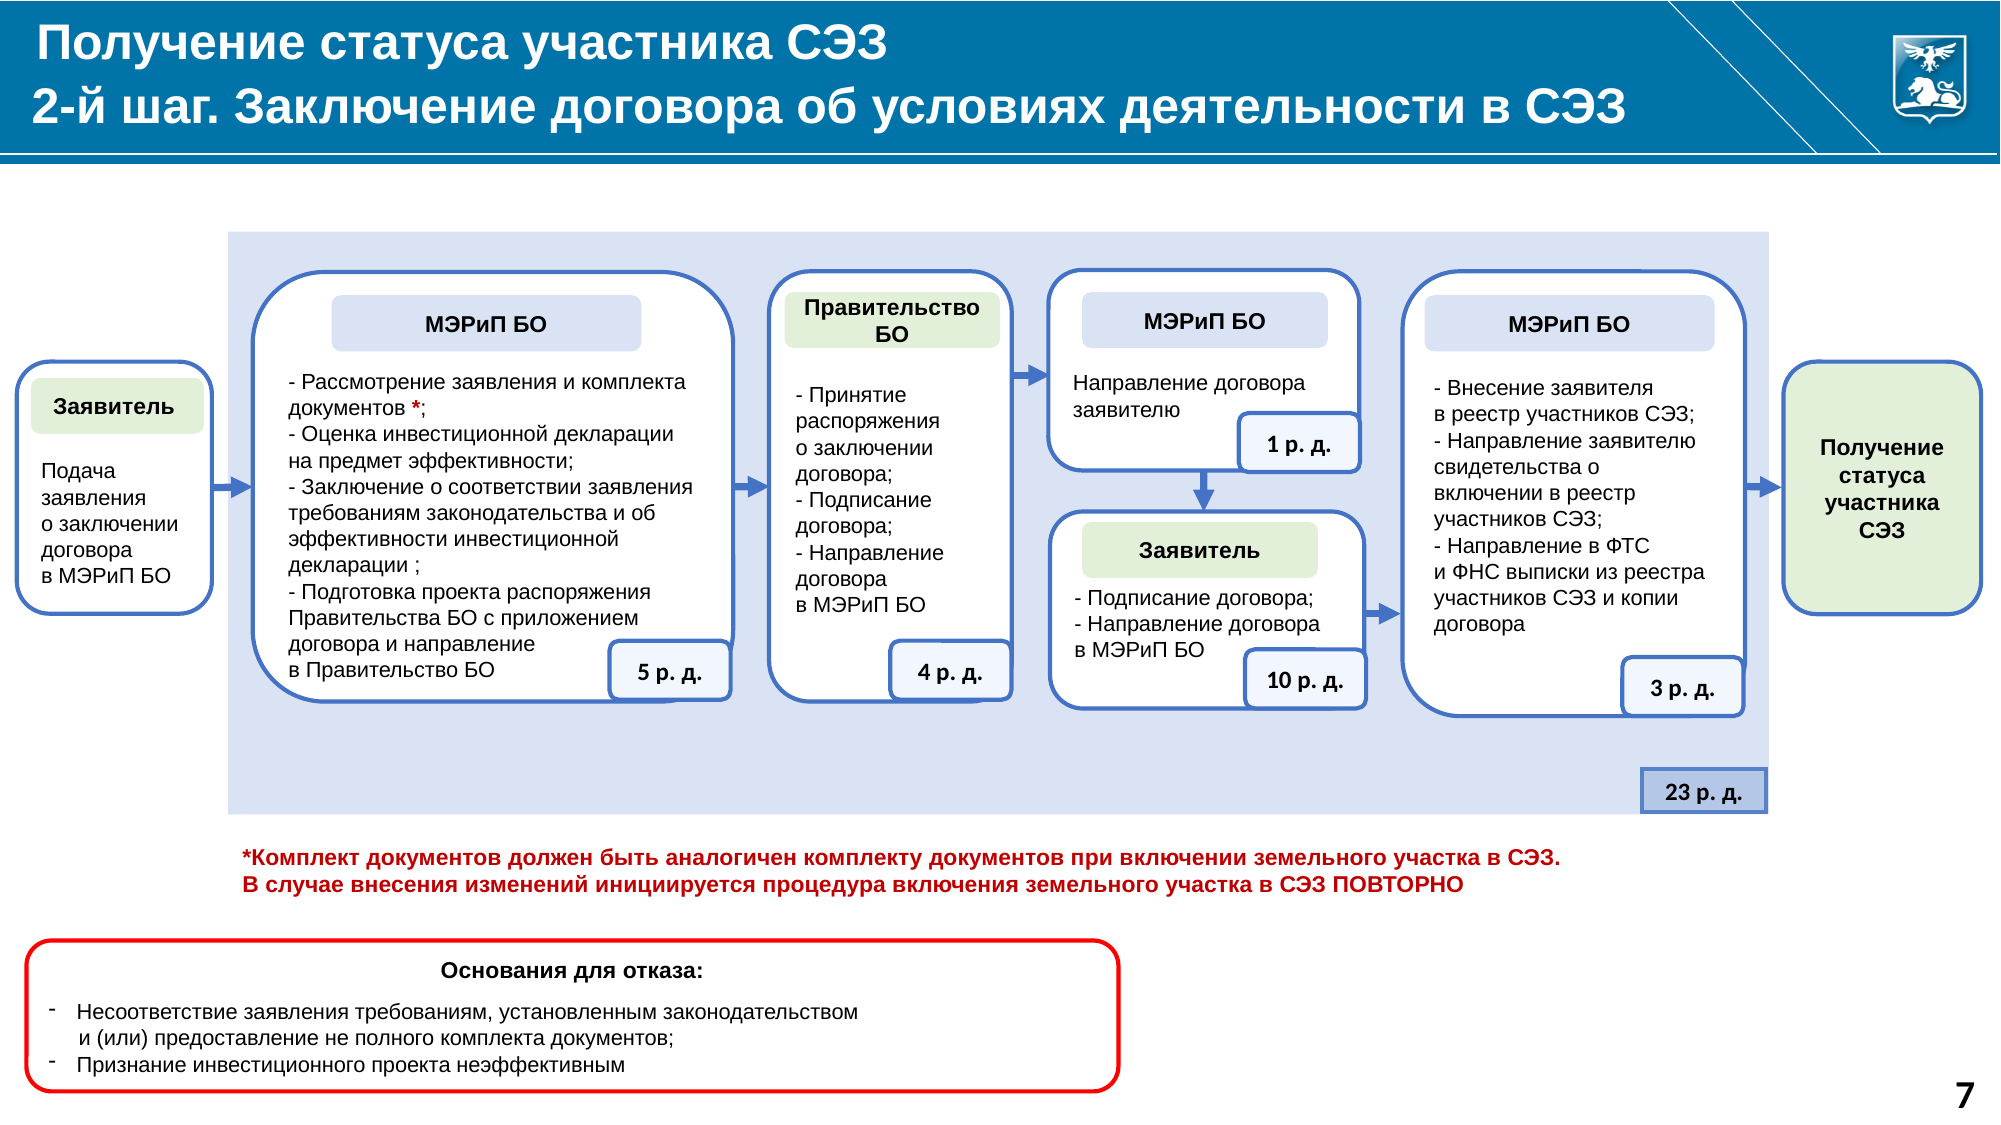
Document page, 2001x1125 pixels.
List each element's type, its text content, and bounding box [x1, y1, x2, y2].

text_box 2-й шаг. Заключение договора об условиях деятельности в СЭЗ [16, 66, 1660, 141]
text_box 1 р. д. [1237, 411, 1361, 474]
text_box Получение статуса участника СЭЗ [1782, 360, 1983, 616]
text_box Правительство БО [783, 290, 1002, 350]
text_box Получение статуса участника СЭЗ [21, 1, 1661, 77]
text_box 4 р. д. [889, 639, 1013, 701]
text_box [227, 231, 1770, 613]
text_box - Принятие распоряжения о заключении договора; - Подписание договора; - Направление договора в МЭРиП БО [768, 270, 1013, 703]
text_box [1665, 0, 1818, 154]
text_box Основания для отказа: Несоответствие заявления требованиям, установленным законодательством и (или) предоставление не полного комплекта документов; Признание инвестиционного проекта неэффективным [25, 939, 1120, 1093]
text_box МЭРиП БО [1423, 294, 1716, 353]
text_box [1820, 0, 1882, 155]
text_box - Подписание договора; - Направление договора в МЭРиП БО [1049, 510, 1366, 710]
text_box 23 р. д. [1641, 768, 1767, 813]
text_box 3 р. д. [1621, 655, 1745, 718]
text_box *Комплект документов должен быть аналогичен комплекту документов при включении земельного участка в СЭЗ. В случае внесения изменений инициируется процедура включения земельного участка в СЭЗ ПОВТОРНО [227, 834, 1769, 905]
text_box Заявитель [1081, 520, 1320, 579]
text_box Заявитель [29, 376, 205, 435]
text_box 7 [1940, 1061, 1990, 1124]
text_box Подача заявления о заключении договора в МЭРиП БО [15, 360, 213, 615]
text_box - Внесение заявителя в реестр участников СЭЗ; - Направление заявителю свидетельства о включении в реестр участников СЭЗ; - Направление в ФТС и ФНС выписки из реестра участников СЭЗ и копии договора [1401, 270, 1747, 718]
text_box - Рассмотрение заявления и комплекта документов *; - Оценка инвестиционной декларации на предмет эффективности; - Заключение о соответствии заявления требованиям законодательства и об эффективности инвестиционной декларации ; - Подготовка проекта распоряжения Правительства БО с приложением договора и направление в Правительство БО [251, 270, 735, 703]
text_box 10 р. д. [1243, 648, 1368, 710]
text_box МЭРиП БО [1081, 290, 1329, 350]
text_box Направление договора заявителю [1047, 268, 1361, 472]
picture [1893, 36, 1966, 123]
text_box [0, 0, 2000, 165]
text_box [227, 381, 1770, 816]
text_box МЭРиП БО [330, 294, 643, 353]
text_box 5 р. д. [608, 639, 732, 701]
